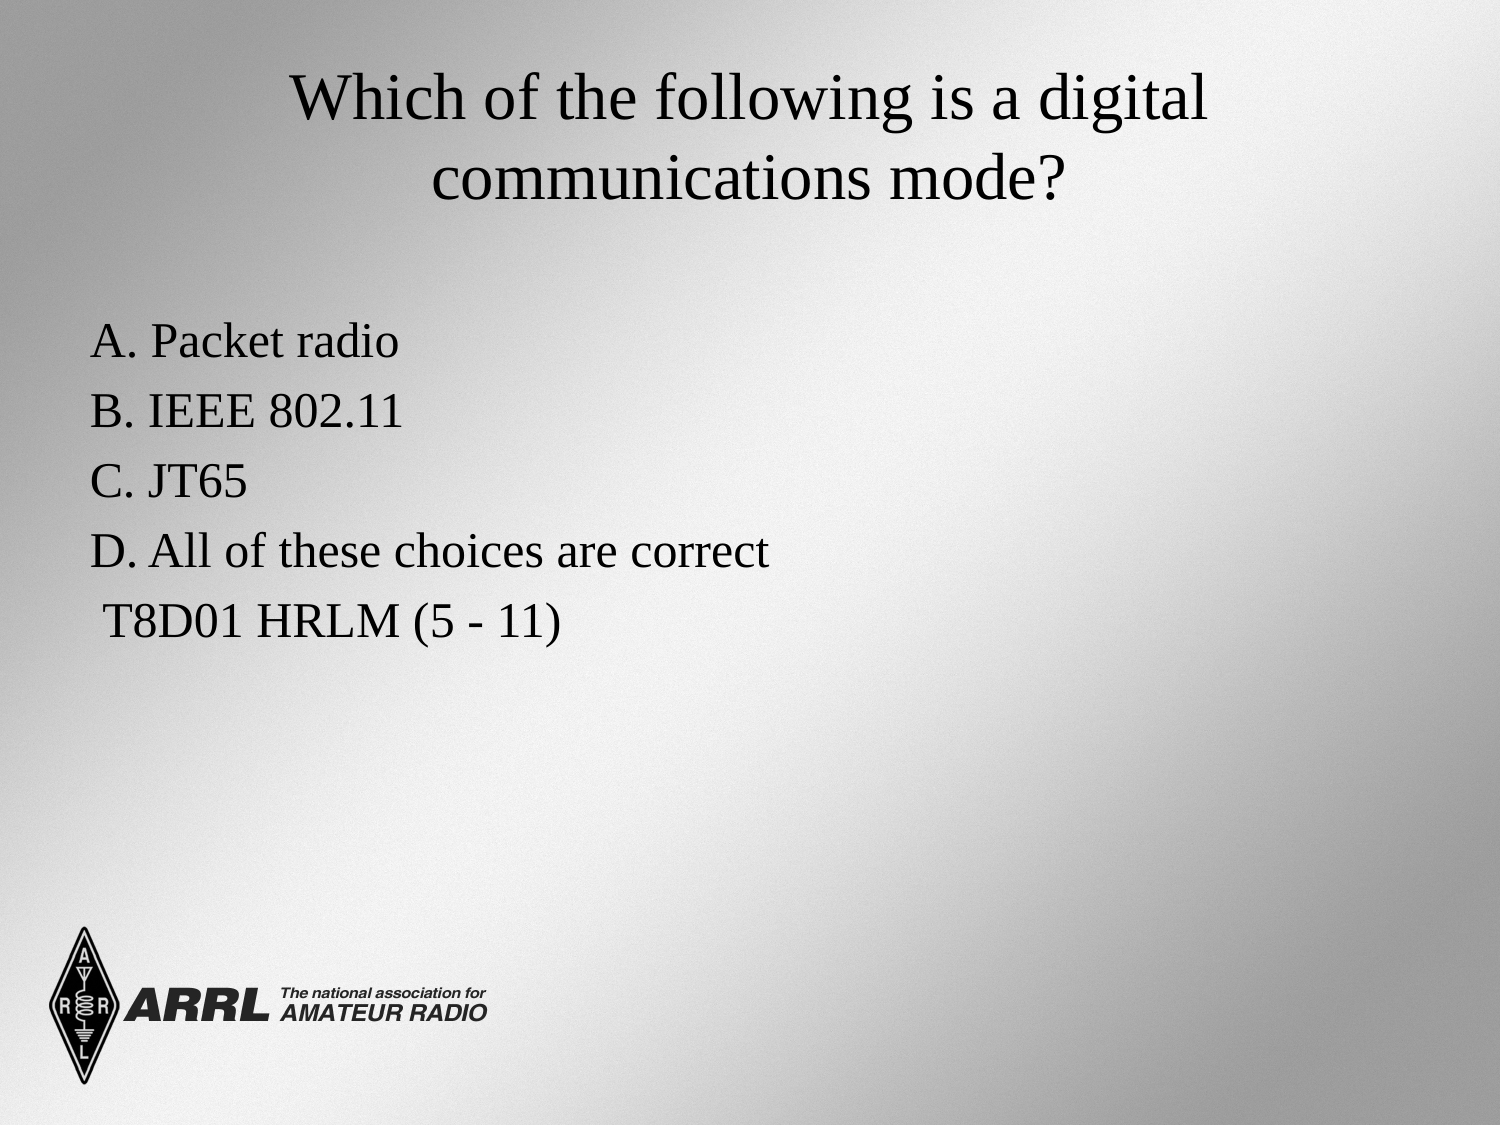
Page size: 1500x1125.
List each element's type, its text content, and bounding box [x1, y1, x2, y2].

picture [0, 0, 1500, 1125]
list A. Packet radio B. IEEE 802.11 C. JT65 D. All of these choices are correct T8D01 HRLM (5 - 11) [75, 299, 1425, 1005]
title Which of the following is a digital communications mode? [75, 45, 1425, 233]
